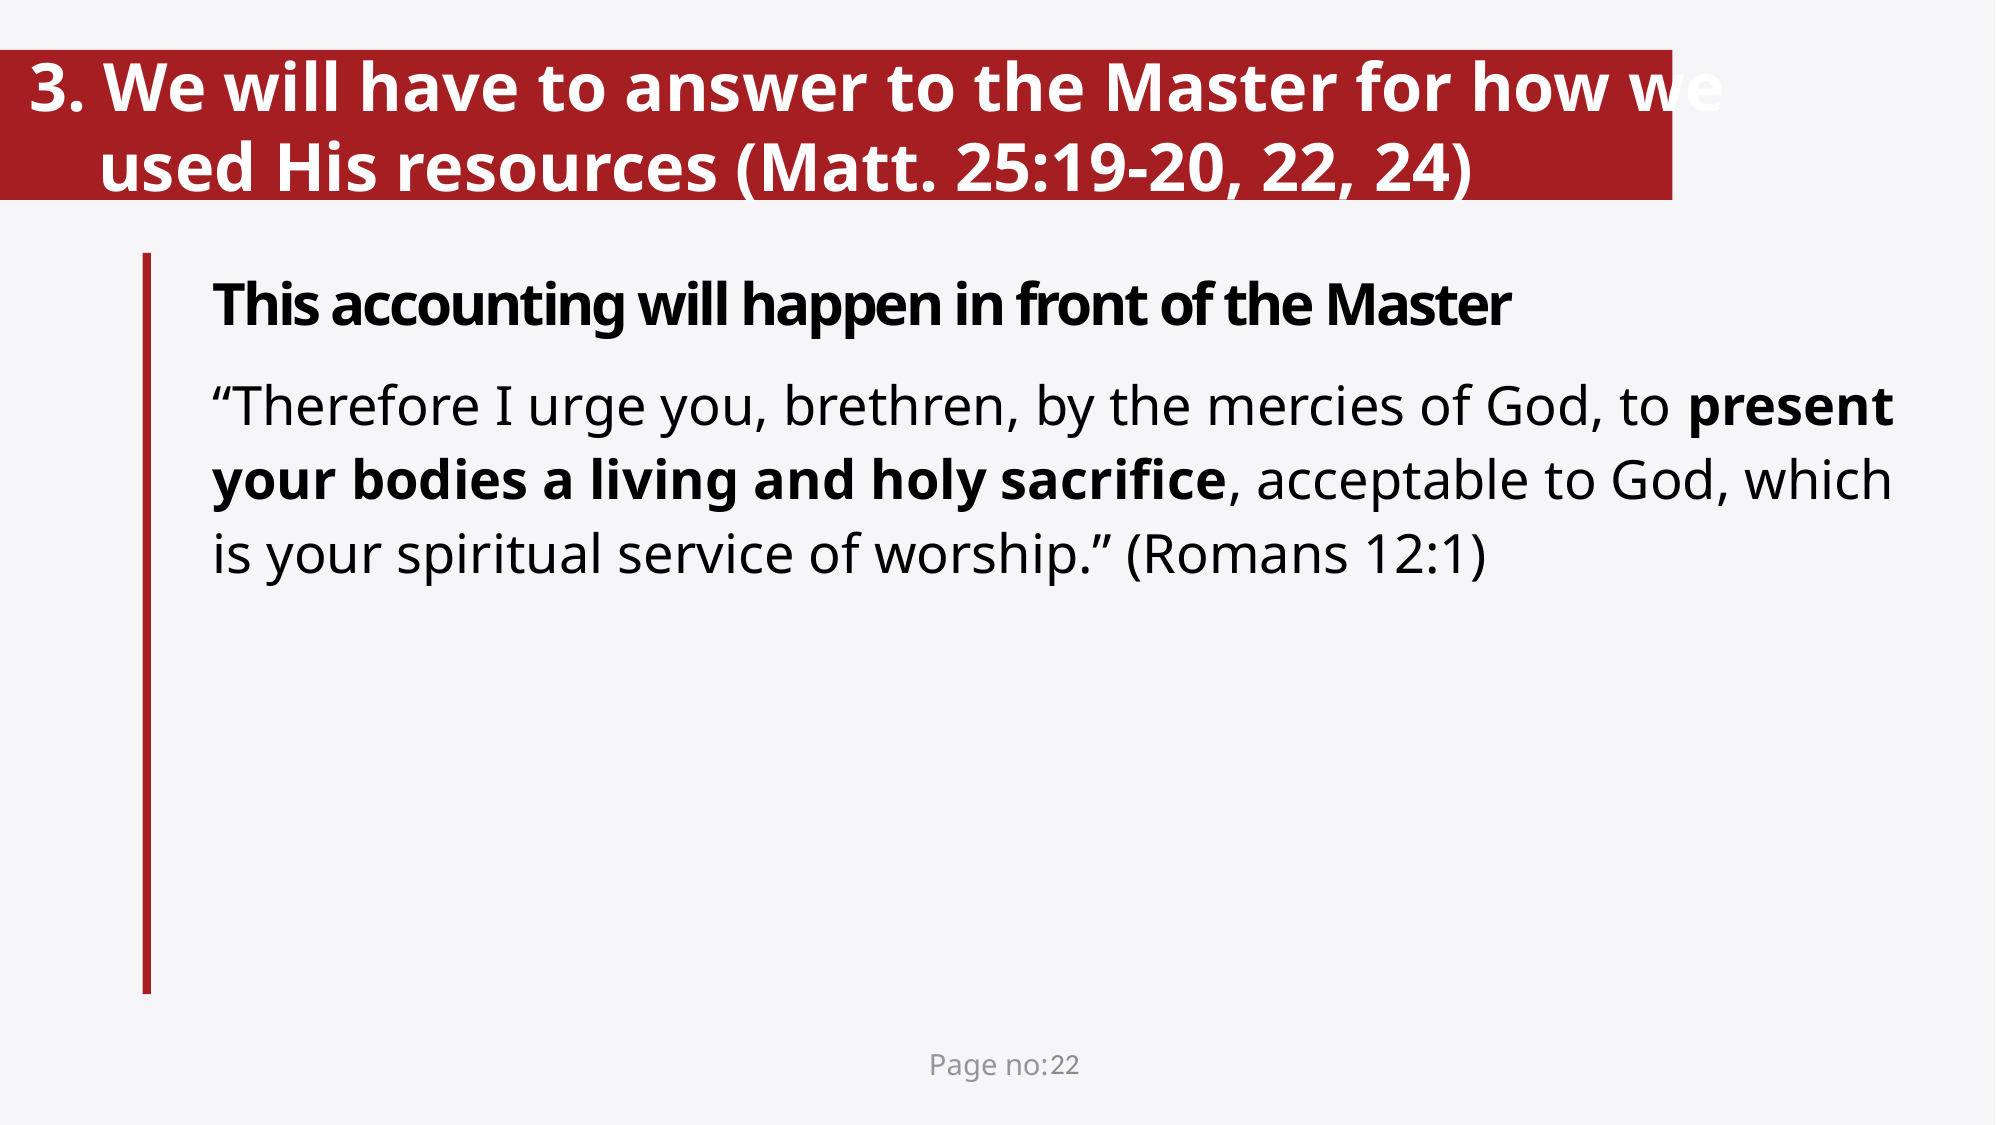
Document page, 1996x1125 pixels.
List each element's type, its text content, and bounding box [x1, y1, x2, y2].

subtitle This accounting will happen in front of the Master “Therefore I urge you, brethren, by the mercies of God, to present your bodies a living and holy sacrifice, acceptable to God, which is your spiritual service of worship.” (Romans 12:1) [197, 249, 1910, 1000]
title 3. We will have to answer to the Master for how we used His resources (Matt. 25:19-20, 22, 24) [14, 62, 1810, 188]
text_box [1583, 48, 1675, 62]
text_box [1583, 188, 1675, 202]
